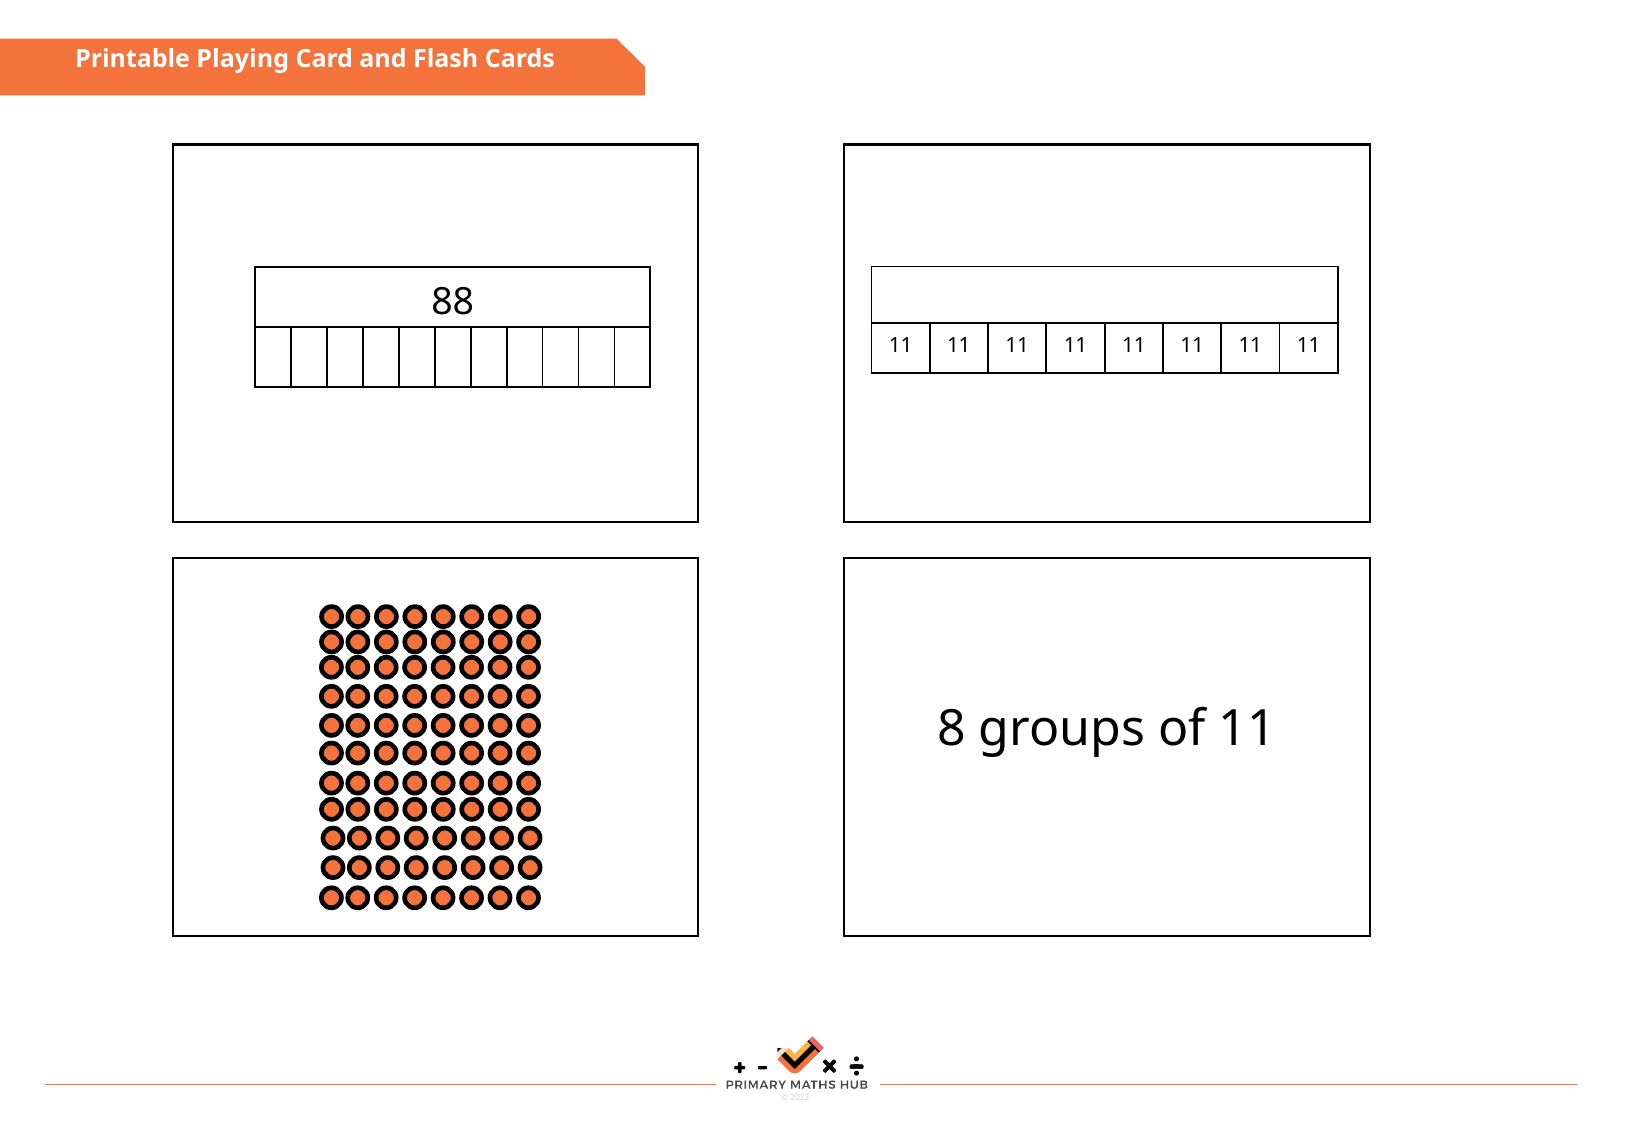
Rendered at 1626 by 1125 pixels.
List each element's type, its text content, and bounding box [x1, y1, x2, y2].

text_box [489, 630, 512, 654]
table_cell 11 [1222, 324, 1279, 372]
text_box [488, 714, 512, 737]
text_box [489, 605, 512, 628]
text_box [843, 557, 1371, 937]
text_box [432, 656, 455, 679]
text_box [403, 630, 426, 654]
text_box [346, 886, 369, 909]
table_cell [328, 328, 362, 386]
text_box [460, 685, 483, 708]
text_box [348, 856, 371, 879]
text_box [320, 685, 343, 708]
text_box [432, 742, 455, 765]
text_box [460, 886, 483, 909]
text_box [375, 656, 398, 679]
table_cell [508, 328, 542, 386]
text_box [346, 772, 369, 795]
text_box [321, 856, 345, 879]
text_box [489, 772, 512, 795]
text_box [490, 827, 513, 850]
text_box [433, 856, 456, 879]
table_cell [292, 328, 326, 386]
text_box [320, 798, 343, 821]
text_box [320, 886, 343, 909]
text_box [517, 772, 540, 795]
text_box [346, 630, 369, 654]
text_box [432, 886, 455, 909]
text_box [320, 656, 343, 679]
text_box [375, 605, 398, 628]
table_cell [579, 328, 614, 386]
text_box [403, 685, 426, 708]
text_box [320, 714, 343, 737]
table_header 88 [256, 268, 649, 326]
text_box [348, 827, 371, 850]
text_box [462, 827, 485, 850]
text_box [433, 827, 456, 850]
text_box [403, 605, 426, 628]
text_box [403, 714, 426, 737]
text_box [172, 143, 699, 523]
text_box [432, 630, 455, 654]
text_box [517, 630, 540, 654]
text_box [375, 742, 398, 765]
text_box [375, 685, 398, 708]
text_box [518, 856, 542, 879]
table_cell [256, 328, 290, 386]
text_box [375, 798, 398, 821]
text_box [432, 772, 455, 795]
table_cell 11 [872, 324, 929, 372]
text_box [346, 605, 370, 628]
table_cell [436, 328, 470, 386]
text_box © 2022 [720, 1084, 870, 1110]
text_box [517, 798, 540, 821]
text_box [375, 630, 398, 654]
table_cell [364, 328, 398, 386]
text_box [346, 714, 369, 737]
text_box [517, 685, 540, 708]
table_cell 11 [1047, 324, 1104, 372]
text_box Printable Playing Card and Flash Cards [0, 37, 646, 97]
table_cell [400, 328, 434, 386]
text_box [460, 630, 483, 654]
table_cell [543, 328, 578, 386]
text_box [320, 630, 343, 654]
text_box [403, 886, 426, 909]
text_box [517, 742, 540, 765]
text_box [488, 886, 512, 909]
table_header [872, 267, 1337, 322]
text_box [346, 685, 369, 708]
text_box [172, 557, 699, 937]
table_cell 11 [989, 324, 1045, 372]
text_box [432, 605, 455, 628]
text_box [462, 856, 485, 879]
text_box [432, 798, 455, 821]
picture [722, 1034, 872, 1094]
text_box [405, 827, 428, 850]
text_box [320, 772, 343, 795]
text_box [432, 685, 455, 708]
text_box [376, 827, 399, 850]
table_cell [472, 328, 506, 386]
text_box [346, 656, 369, 679]
text_box [403, 656, 426, 679]
text_box [403, 772, 426, 795]
text_box [432, 714, 455, 737]
table_cell 11 [1106, 324, 1162, 372]
table_cell 11 [1164, 324, 1220, 372]
text_box [375, 886, 398, 909]
text_box [320, 605, 343, 628]
table_cell 11 [1280, 324, 1337, 372]
text_box [517, 886, 540, 909]
text_box [460, 742, 483, 765]
text_box [403, 798, 426, 821]
text_box [518, 827, 542, 850]
text_box [460, 714, 483, 737]
text_box [489, 798, 512, 821]
table_cell 11 [931, 324, 987, 372]
text_box [405, 856, 428, 879]
text_box 8 groups of 11 [844, 688, 1370, 763]
text_box [843, 143, 1371, 523]
text_box [517, 714, 540, 737]
text_box [460, 772, 483, 795]
text_box [488, 742, 512, 765]
text_box [460, 605, 483, 628]
text_box [403, 742, 426, 765]
text_box [346, 742, 369, 765]
text_box [375, 772, 398, 795]
text_box [517, 605, 540, 628]
text_box [488, 685, 512, 708]
text_box [346, 798, 369, 821]
text_box [321, 827, 345, 850]
text_box [488, 656, 512, 679]
text_box [460, 798, 483, 821]
text_box [460, 656, 483, 679]
text_box [376, 856, 399, 879]
text_box [517, 656, 540, 679]
text_box [320, 742, 343, 765]
table_cell [615, 328, 649, 386]
text_box [490, 856, 513, 879]
text_box [375, 714, 398, 737]
